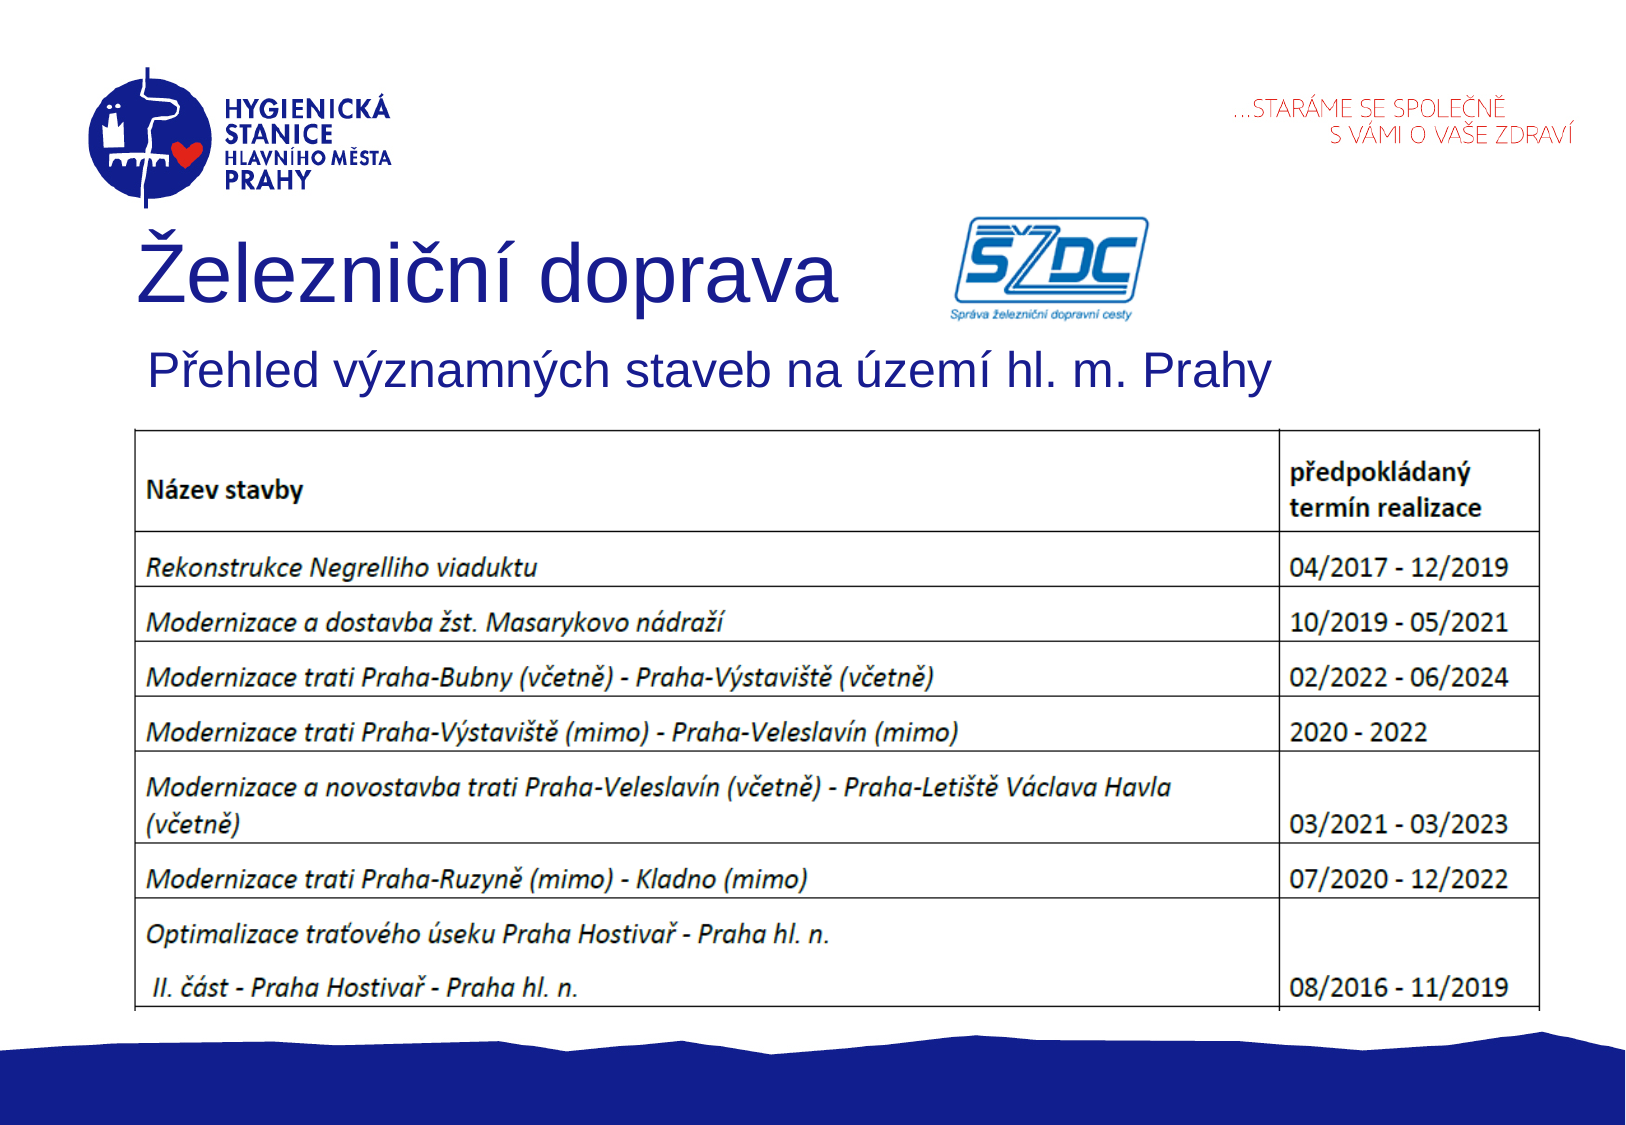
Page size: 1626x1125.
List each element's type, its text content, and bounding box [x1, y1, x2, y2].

text_box Přehled významných staveb na území hl. m. Prahy [132, 316, 1535, 425]
title Železniční doprava [121, 166, 1523, 384]
picture [0, 0, 1626, 1125]
